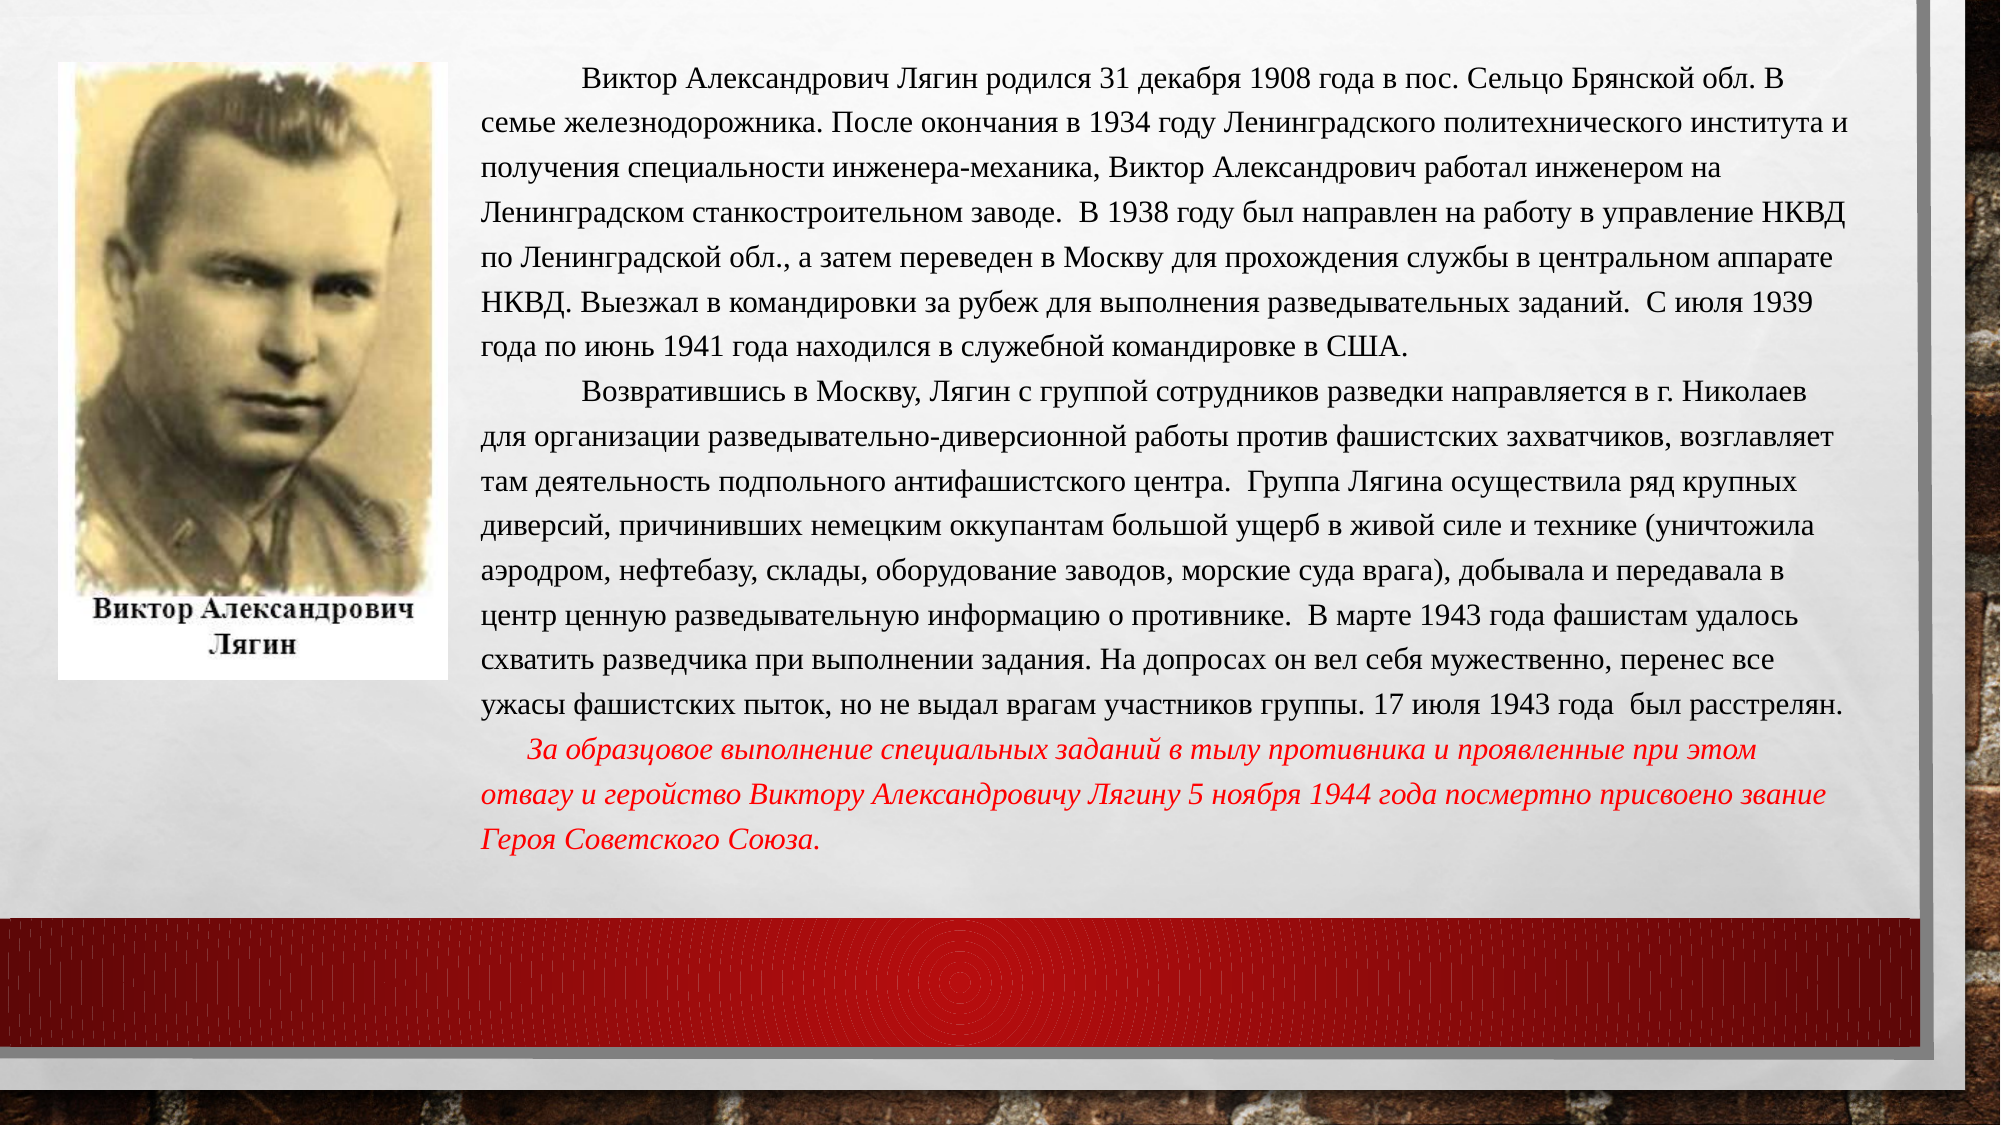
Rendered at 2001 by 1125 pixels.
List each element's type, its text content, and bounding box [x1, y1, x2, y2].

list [58, 62, 448, 680]
list Виктор Александрович Лягин родился 31 декабря 1908 года в пос. Сельцо Брянской обл. В семье железнодорожника. После окончания в 1934 году Ленинградского политехнического института и получения специальности инженера-механика, Виктор Александрович работал инженером на Ленинградском станкостроительном заводе. В 1938 году был направлен на работу в управление НКВД по Ленинградской обл., а затем переведен в Москву для прохождения службы в центральном аппарате НКВД. Выезжал в командировки за рубеж для выполнения разведывательных заданий. С июля 1939 года по июнь 1941 года находился в служебной командировке в США. Возвратившись в Москву, Лягин с группой сотрудников разведки направляется в г. Николаев для организации разведывательно-диверсионной работы против фашистских захватчиков, возглавляет там деятельность подпольного антифашистского центра. Группа Лягина осуществила ряд крупных диверсий, причинивших немецким оккупантам большой ущерб в живой силе и технике (уничтожила аэродром, нефтебазу, склады, оборудование заводов, морские суда врага), добывала и передавала в центр ценную разведывательную информацию о противнике. В марте 1943 года фашистам удалось схватить разведчика при выполнении задания. На допросах он вел себя мужественно, перенес все ужасы фашистских пыток, но не выдал врагам участников группы. 17 июля 1943 года был расстрелян. За образцовое выполнение специальных заданий в тылу противника и проявленные при этом отвагу и геройство Виктору Александровичу Лягину 5 ноября 1944 года посмертно присвоено звание Героя Советского Союза. [465, 42, 1866, 898]
picture [0, 0, 2000, 1125]
